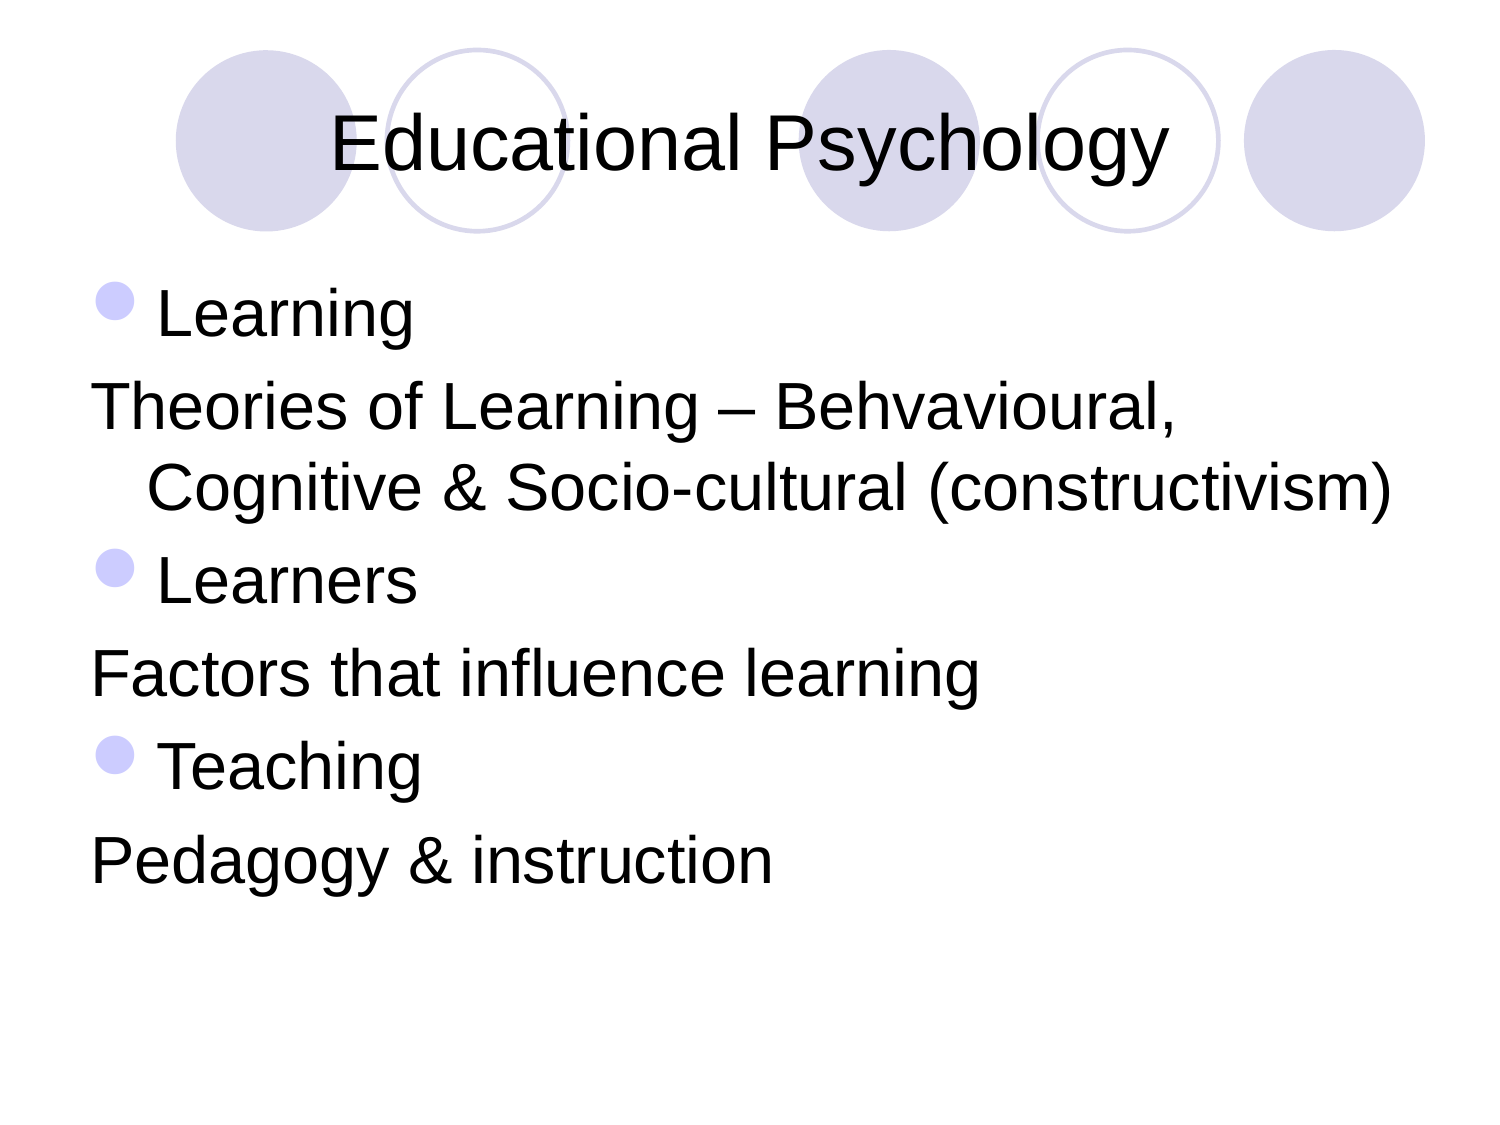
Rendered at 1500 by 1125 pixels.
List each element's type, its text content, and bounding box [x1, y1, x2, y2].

list Learning Theories of Learning – Behvavioural, Cognitive & Socio-cultural (constructivism) Learners Factors that influence learning Teaching Pedagogy & instruction [74, 262, 1426, 1006]
title Educational Psychology [74, 44, 1426, 233]
